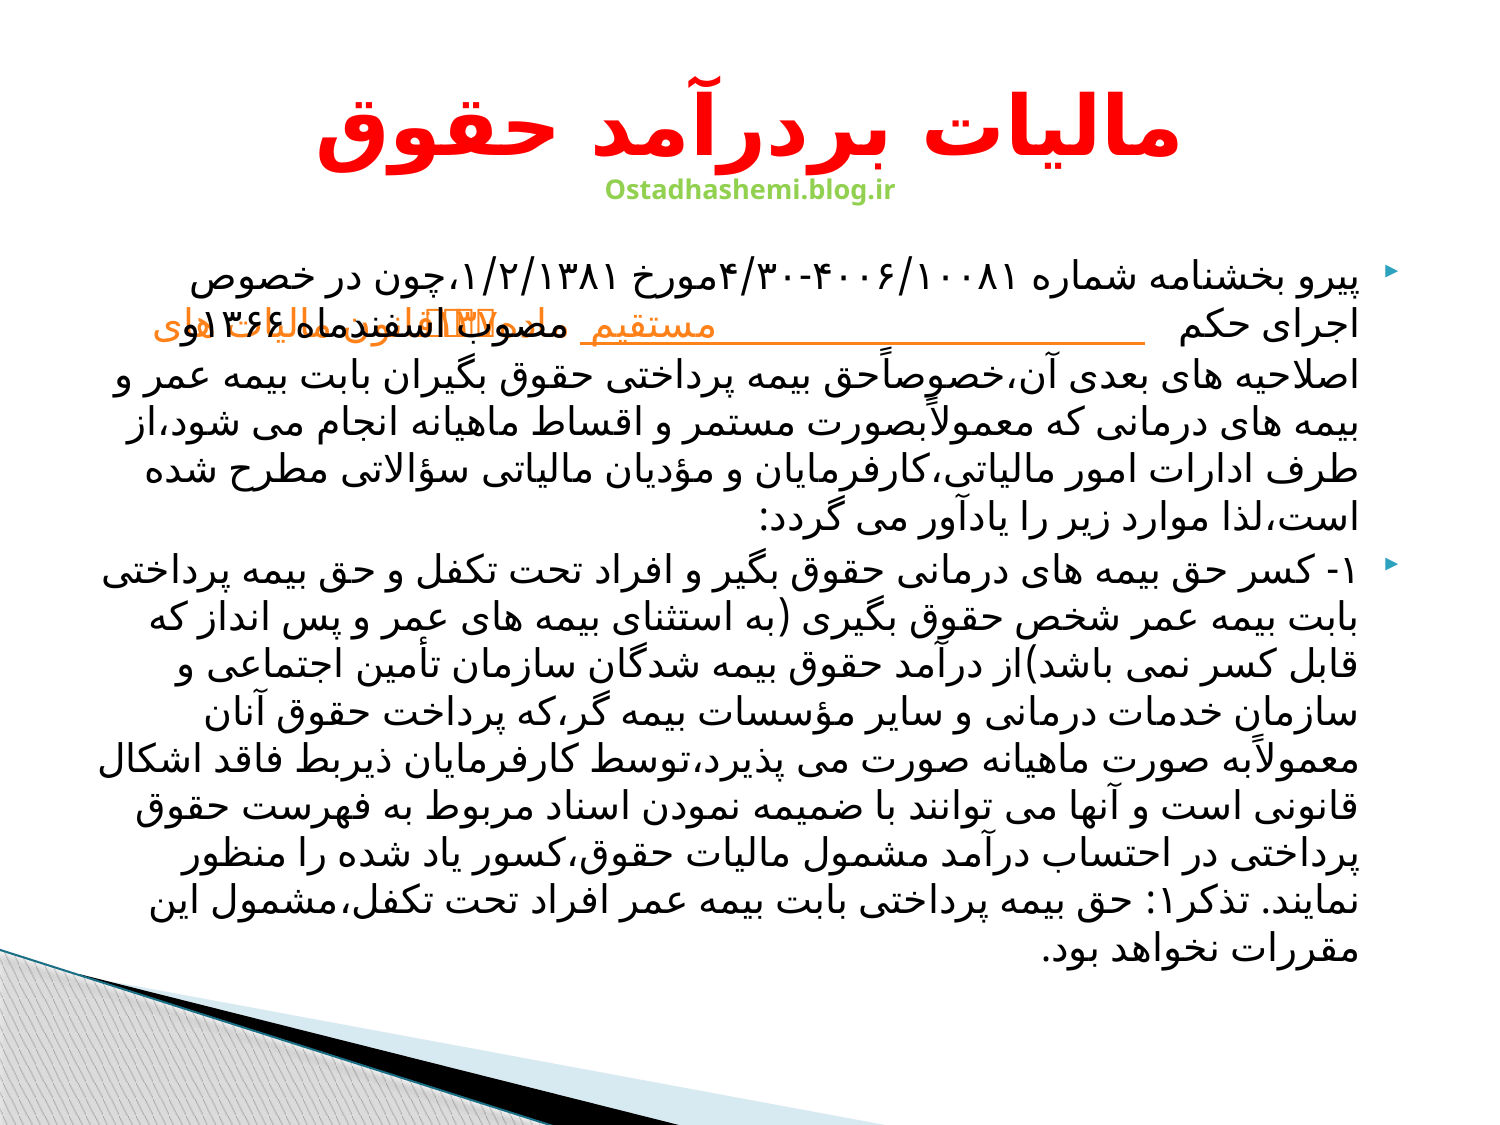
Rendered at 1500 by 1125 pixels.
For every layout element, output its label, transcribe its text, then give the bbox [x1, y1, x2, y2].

list پیرو بخشنامه شماره ۴۰۰۶/۱۰۰۸۱-۴/۳۰مورخ ۱/۲/۱۳۸۱،چون در خصوص اجرای حکم ماده ۱۳۷قانون مالیات های مستقیم مصوب اسفندماه ۱۳۶۶و اصلاحیه های بعدی آن،خصوصاًحق بیمه پرداختی حقوق بگیران بابت بیمه عمر و بیمه های درمانی که معمولاًبصورت مستمر و اقساط ماهیانه انجام می شود،از طرف ادارات امور مالیاتی،کارفرمایان و مؤدیان مالیاتی سؤالاتی مطرح شده است،لذا موارد زیر را یادآور می گردد: ۱- کسر حق بیمه های درمانی حقوق بگیر و افراد تحت تکفل و حق بیمه پرداختی بابت بیمه عمر شخص حقوق بگیری (به استثنای بیمه های عمر و پس انداز که قابل کسر نمی باشد)از درآمد حقوق بیمه شدگان سازمان تأمین اجتماعی و سازمان خدمات درمانی و سایر مؤسسات بیمه گر،که پرداخت حقوق آنان معمولاًبه صورت ماهیانه صورت می پذیرد،توسط کارفرمایان ذیربط فاقد اشکال قانونی است و آنها می توانند با ضمیمه نمودن اسناد مربوط به فهرست حقوق پرداختی در احتساب درآمد مشمول مالیات حقوق،کسور یاد شده را منظور نمایند. تذکر۱: حق بیمه پرداختی بابت بیمه عمر افراد تحت تکفل،مشمول این مقررات نخواهد بود. [75, 243, 1425, 986]
title مالیات بردرآمد حقوق Ostadhashemi.blog.ir [75, 45, 1425, 233]
